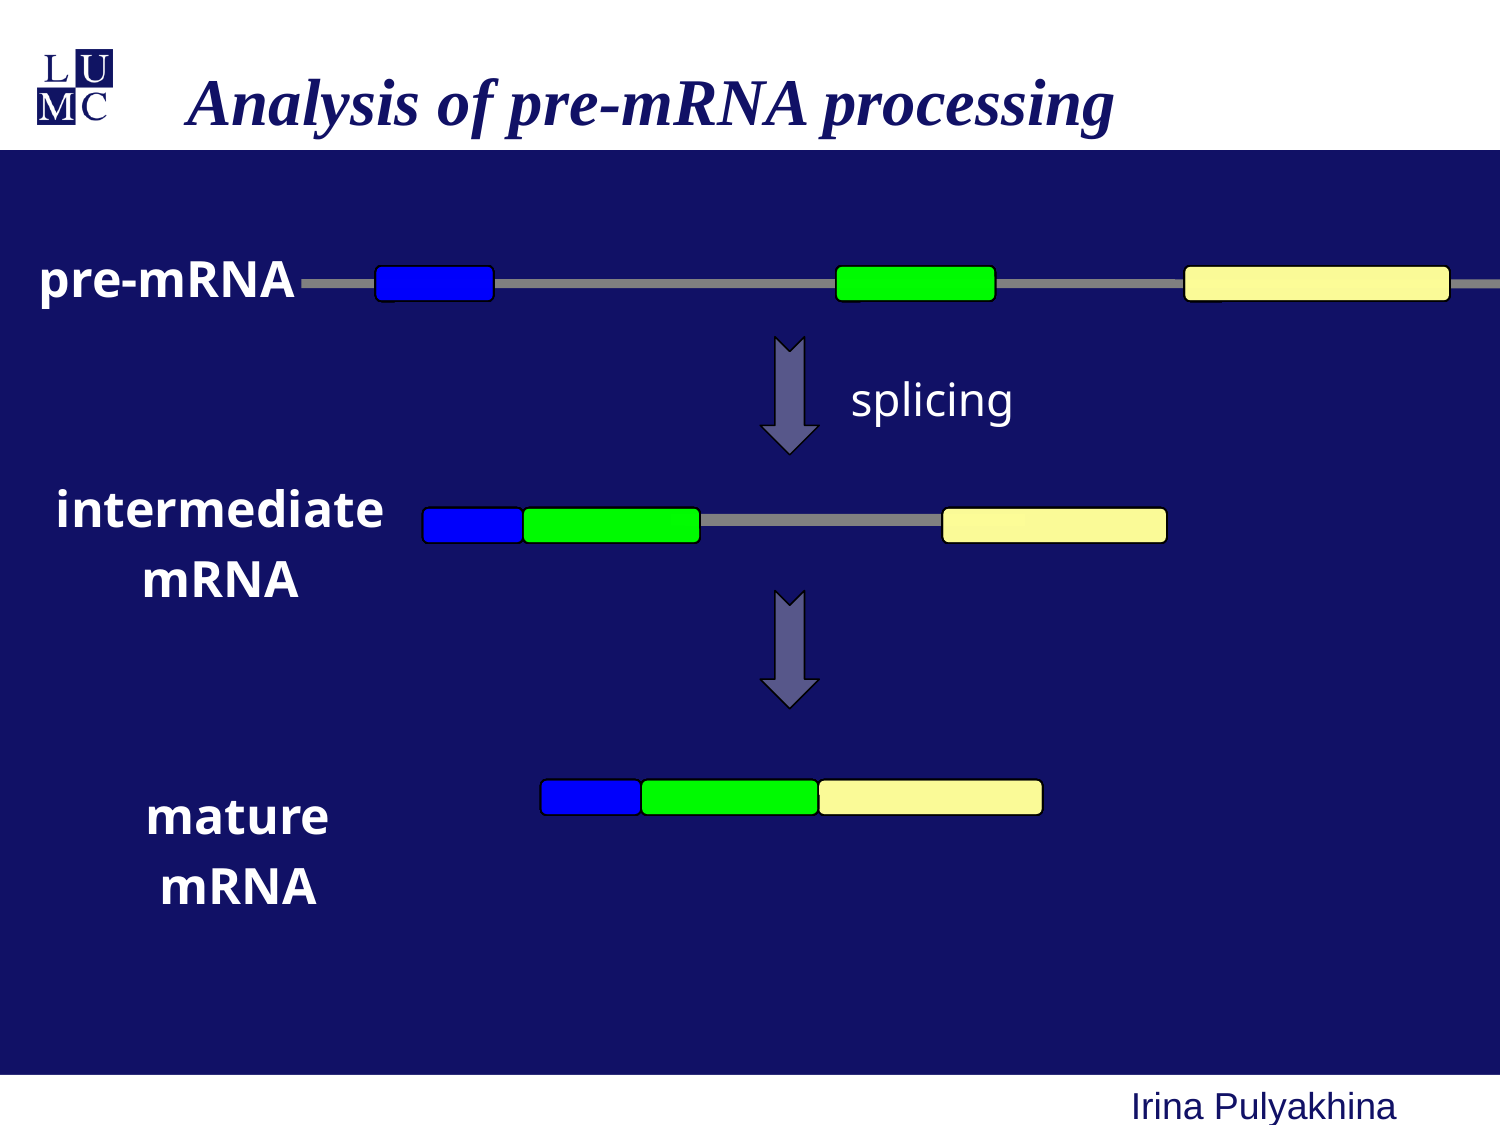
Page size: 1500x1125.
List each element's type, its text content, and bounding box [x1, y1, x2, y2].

text_box [641, 779, 819, 816]
text_box intermediate mRNA [35, 460, 405, 615]
text_box [818, 779, 1043, 816]
text_box [540, 779, 641, 816]
text_box [375, 265, 494, 302]
text_box [422, 507, 523, 544]
text_box [835, 265, 996, 302]
text_box [522, 507, 701, 544]
text_box [1184, 265, 1450, 302]
picture [37, 49, 113, 125]
text_box [942, 507, 1167, 544]
text_box [760, 590, 820, 709]
text_box mature mRNA [53, 767, 423, 853]
title Analysis of pre-mRNA processing [187, 19, 1463, 141]
text_box [760, 336, 820, 455]
text_box Irina Pulyakhina [1116, 1074, 1412, 1125]
text_box splicing [835, 354, 1023, 433]
text_box pre-mRNA [23, 230, 311, 315]
